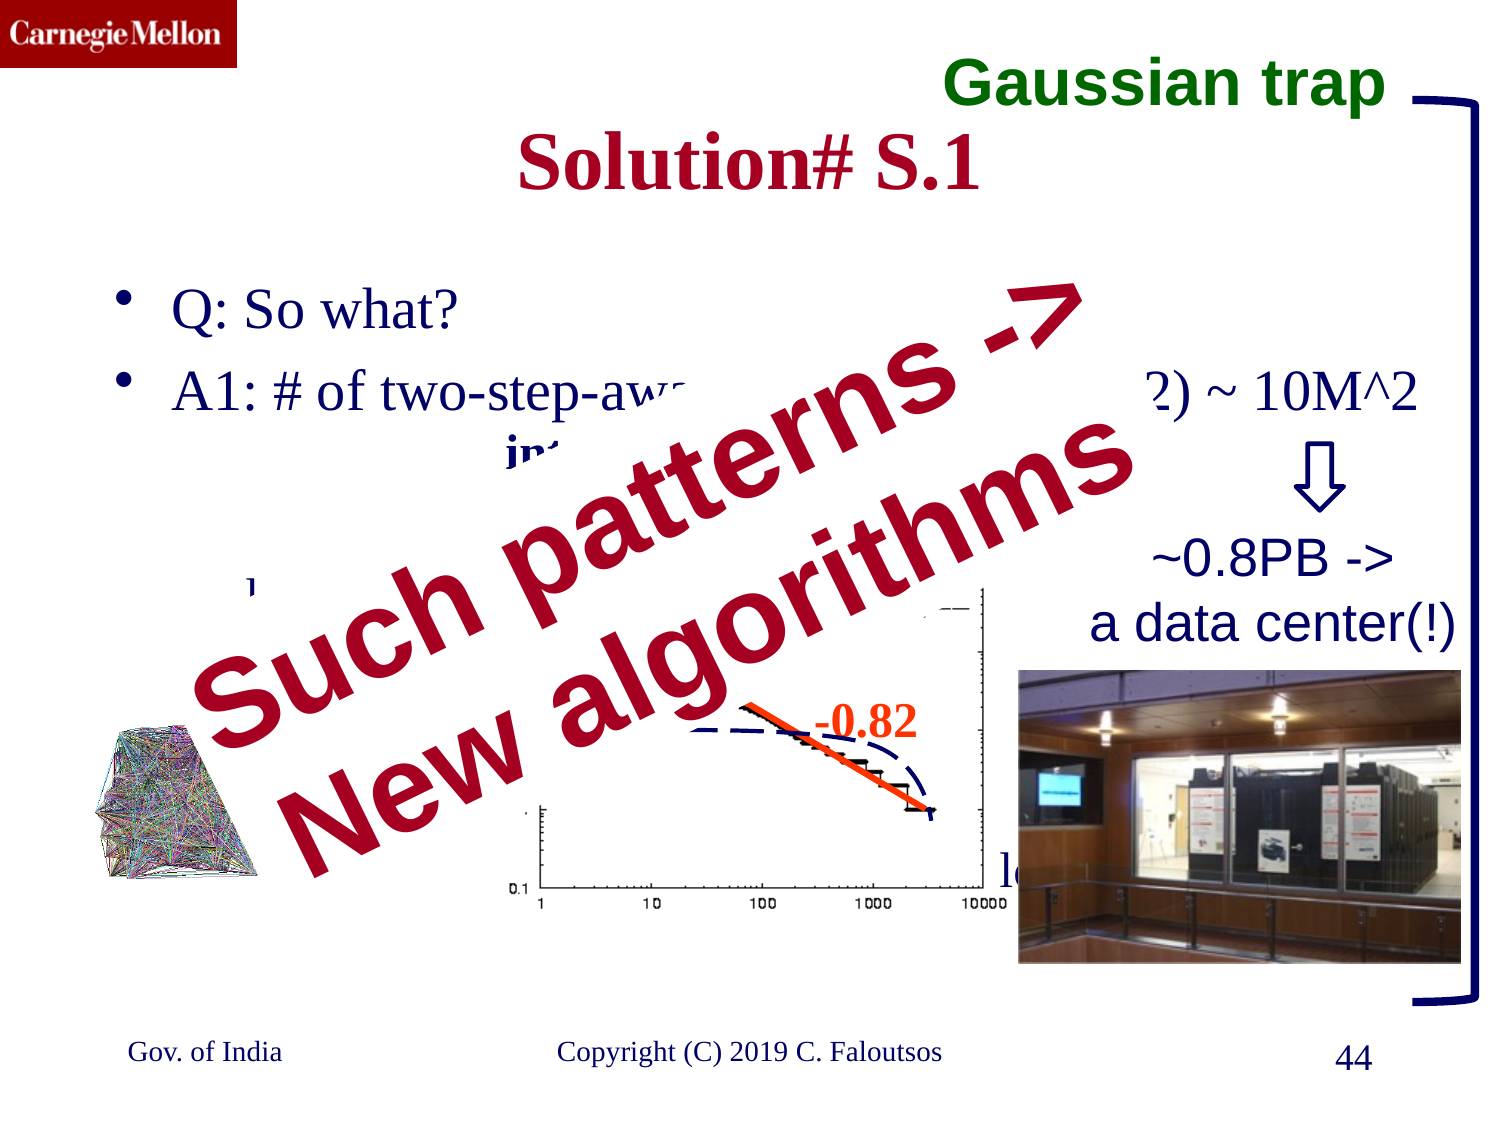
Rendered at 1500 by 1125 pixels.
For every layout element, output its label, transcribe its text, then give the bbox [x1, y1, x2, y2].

slide_number Gov. of India [112, 1024, 426, 1101]
footer Copyright (C) 2019 C. Faloutsos [512, 1024, 988, 1101]
text_box log(degree) [230, 556, 331, 606]
text_box internet domains [443, 412, 624, 488]
text_box Such patterns -> New algorithms [146, 201, 1195, 931]
text_box [1295, 443, 1344, 511]
picture [83, 697, 275, 909]
picture [0, 0, 237, 68]
picture [460, 549, 1008, 914]
text_box ~0.8PB -> a data center(!) [1074, 514, 1412, 660]
text_box [1412, 99, 1475, 1002]
list Q: So what? A1: # of two-step-away pairs: O(d_max ^2) ~ 10M^2 [99, 262, 930, 401]
picture [1018, 670, 1461, 964]
title Solution# S.1 [112, 99, 1388, 213]
list Q: So what? A1: # of two-step-away pairs: O(d_max ^2) ~ 10M^2 [1086, 262, 1412, 401]
slide_number 44 [1074, 1024, 1388, 1101]
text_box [533, 575, 935, 810]
text_box Gaussian trap [927, 31, 1403, 126]
